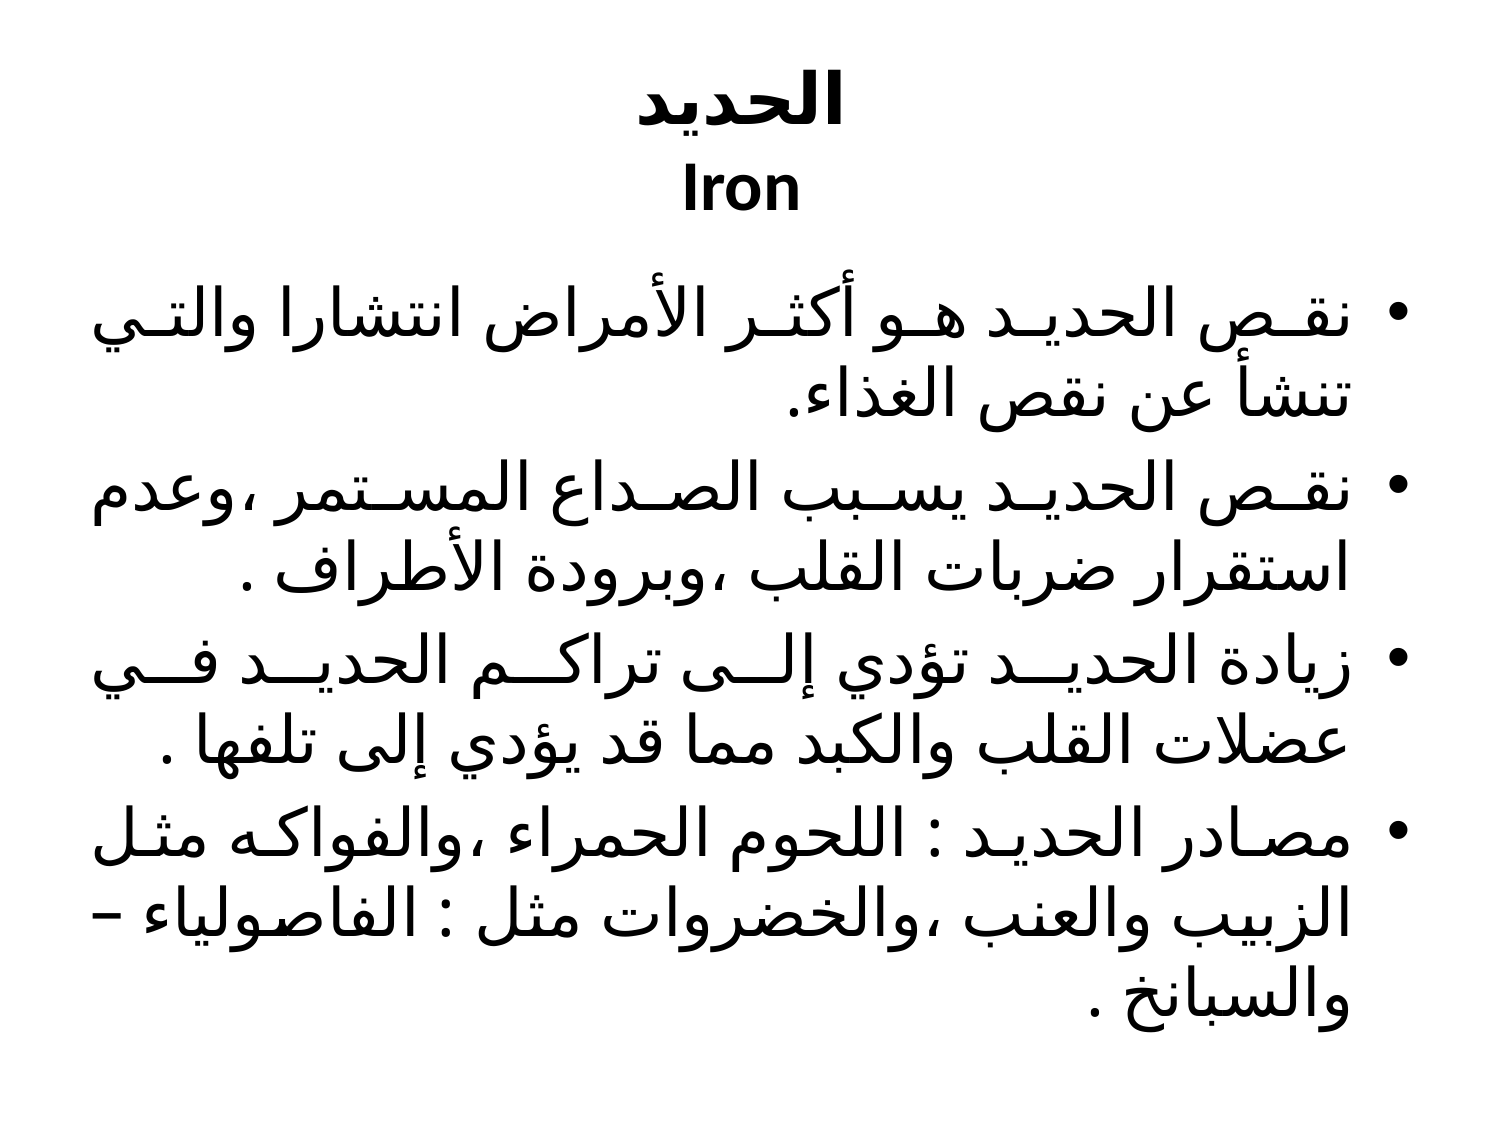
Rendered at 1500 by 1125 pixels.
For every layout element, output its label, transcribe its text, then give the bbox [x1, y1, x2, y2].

list نقص الحديد هو أكثر الأمراض انتشارا والتي تنشأ عن نقص الغذاء. نقص الحديد يسبب الصداع المستمر ،وعدم استقرار ضربات القلب ،وبرودة الأطراف . زيادة الحديد تؤدي إلى تراكم الحديد في عضلات القلب والكبد مما قد يؤدي إلى تلفها . مصادر الحديد : اللحوم الحمراء ،والفواكه مثل الزبيب والعنب ،والخضروات مثل : الفاصولياء – والسبانخ . [75, 262, 1425, 1005]
title الحديد Iron [75, 45, 1425, 233]
